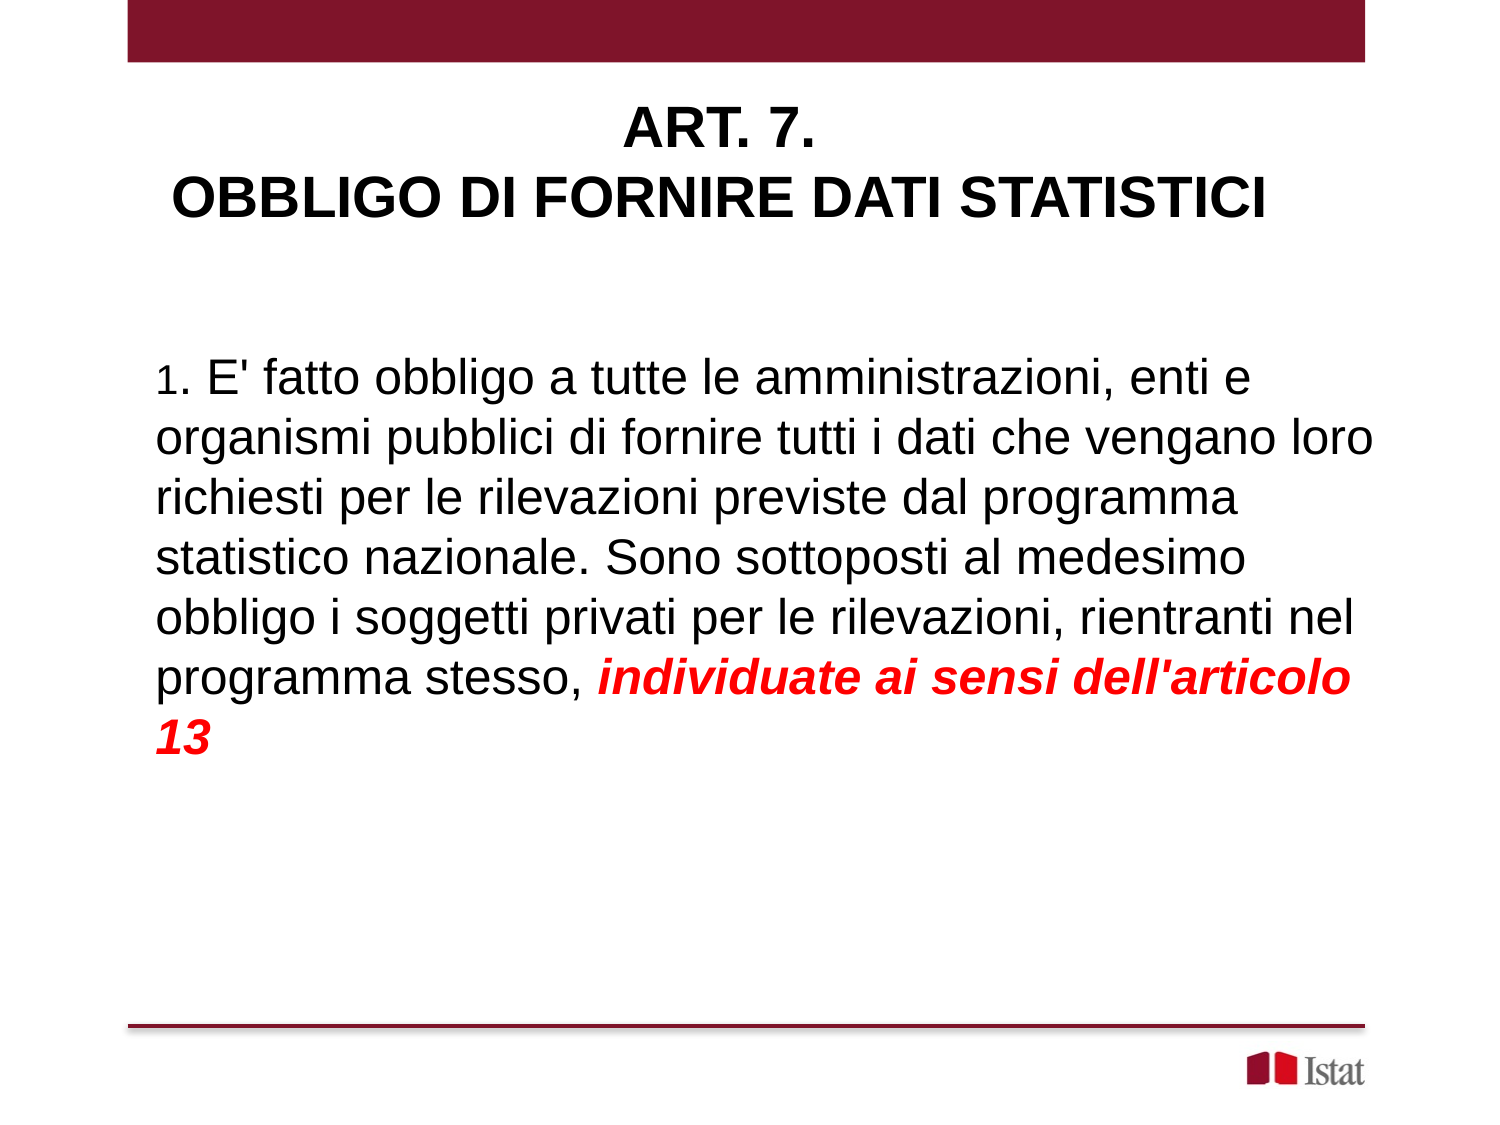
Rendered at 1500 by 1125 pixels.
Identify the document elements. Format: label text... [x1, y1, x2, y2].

title Art. 7. Obbligo di fornire dati statistici [90, 82, 1366, 306]
list 1. E' fatto obbligo a tutte le amministrazioni, enti e organismi pubblici di fornire tutti i dati che vengano loro richiesti per le rilevazioni previste dal programma statistico nazionale. Sono sottoposti al medesimo obbligo i soggetti privati per le rilevazioni, rientranti nel programma stesso, individuate ai sensi dell'articolo 13 [140, 525, 1416, 772]
picture [1239, 1041, 1373, 1096]
